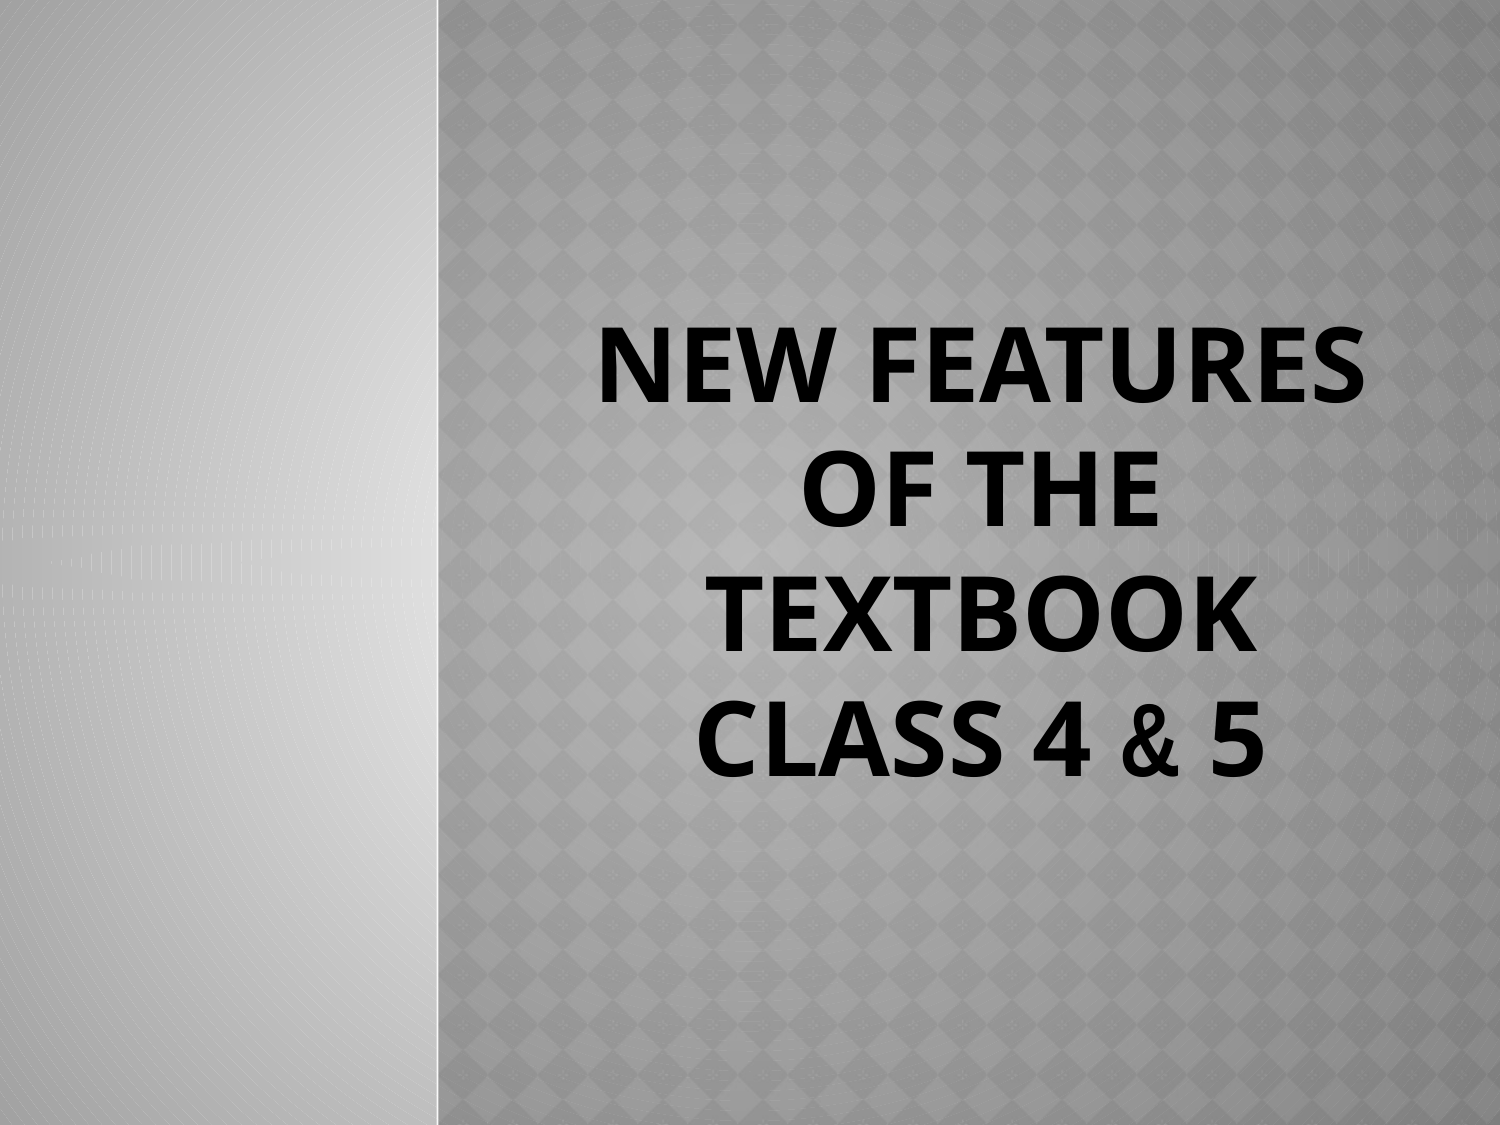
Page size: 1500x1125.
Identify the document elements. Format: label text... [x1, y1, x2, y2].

title NEW FEATURES OF THE TEXTBOOK CLASS 4 & 5 [562, 327, 1400, 798]
